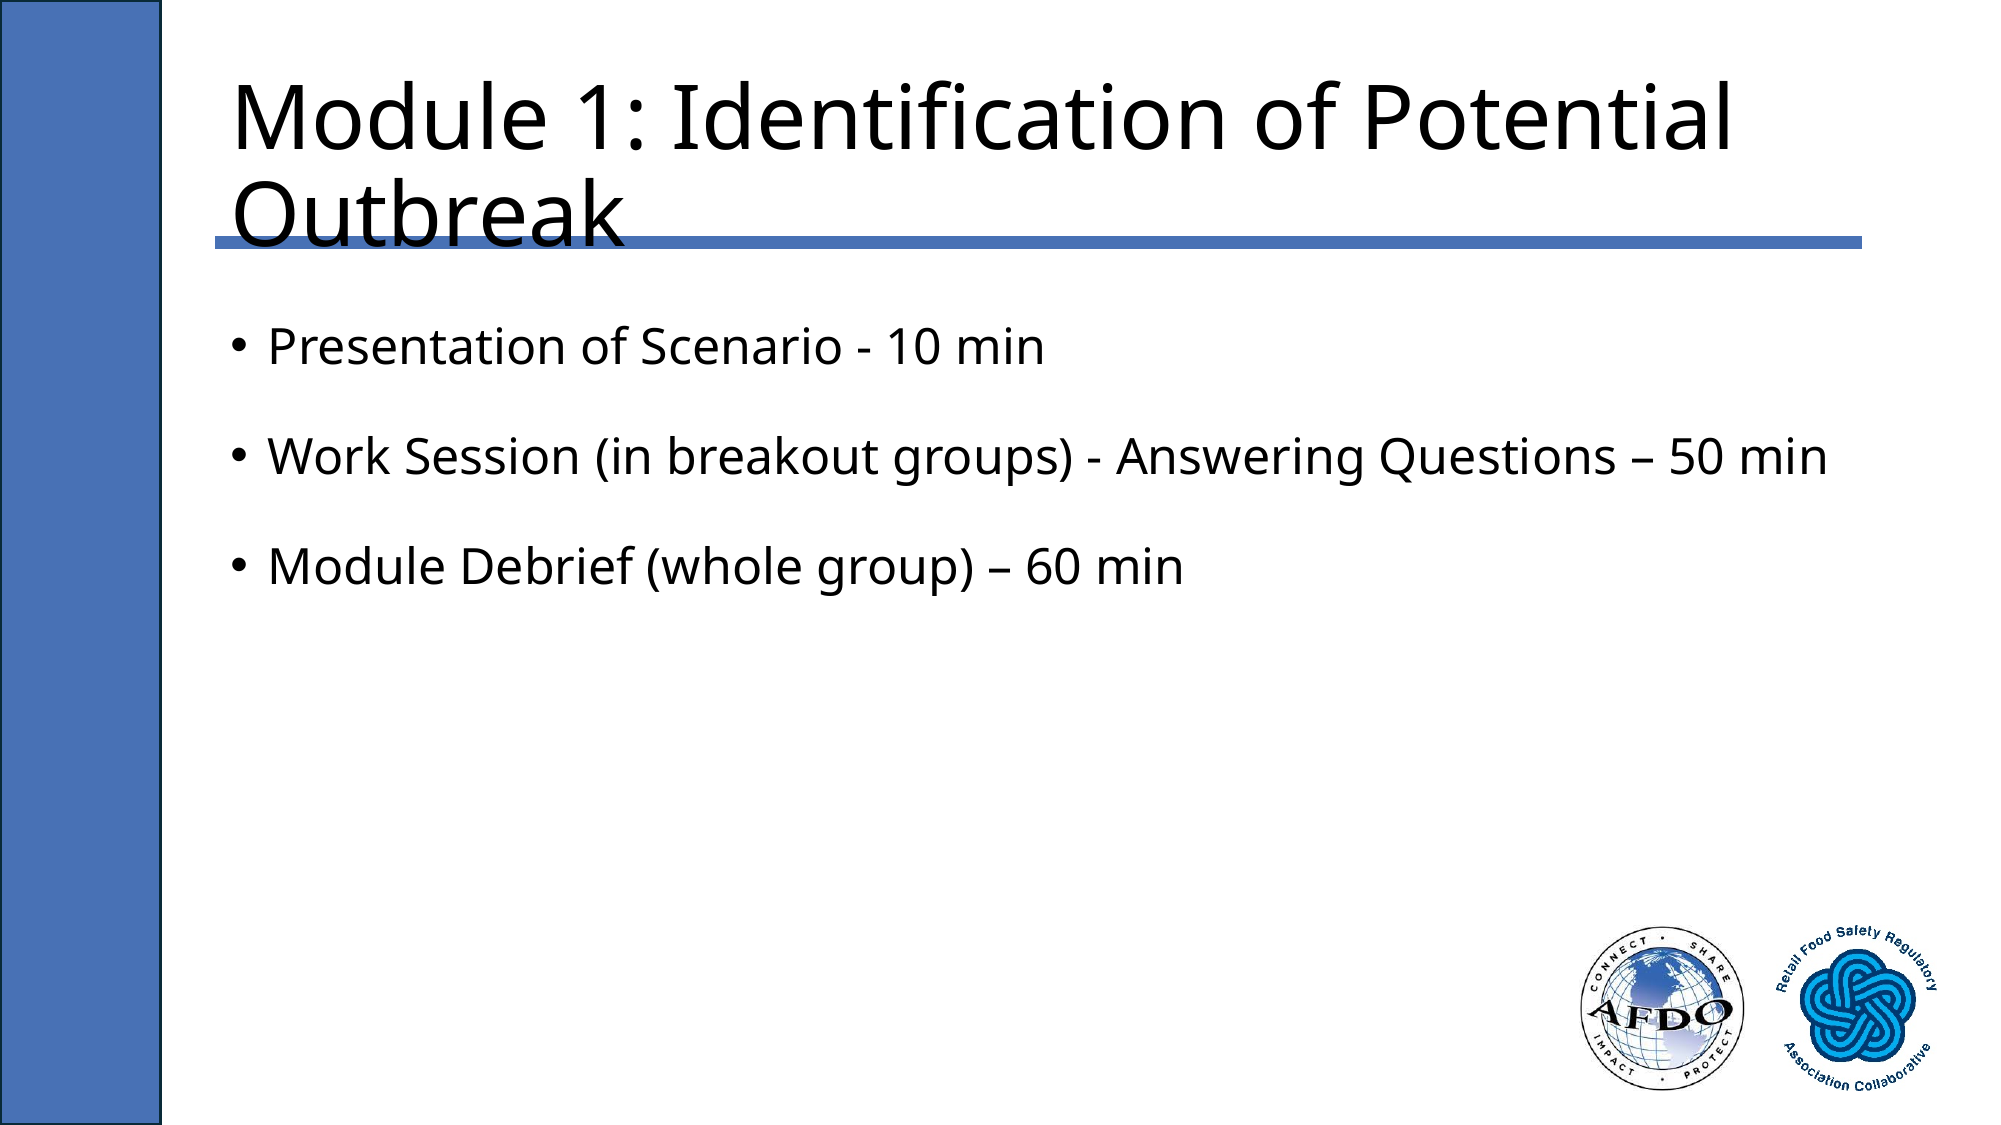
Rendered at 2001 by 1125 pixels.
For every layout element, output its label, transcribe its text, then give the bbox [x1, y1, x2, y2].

title Module 1: Identification of Potential Outbreak [215, 111, 1925, 226]
picture [1776, 925, 1937, 1091]
picture [1579, 925, 1745, 1091]
list Presentation of Scenario - 10 min Work Session (in breakout groups) - Answering Questions – 50 min Module Debrief (whole group) – 60 min [215, 306, 1863, 605]
